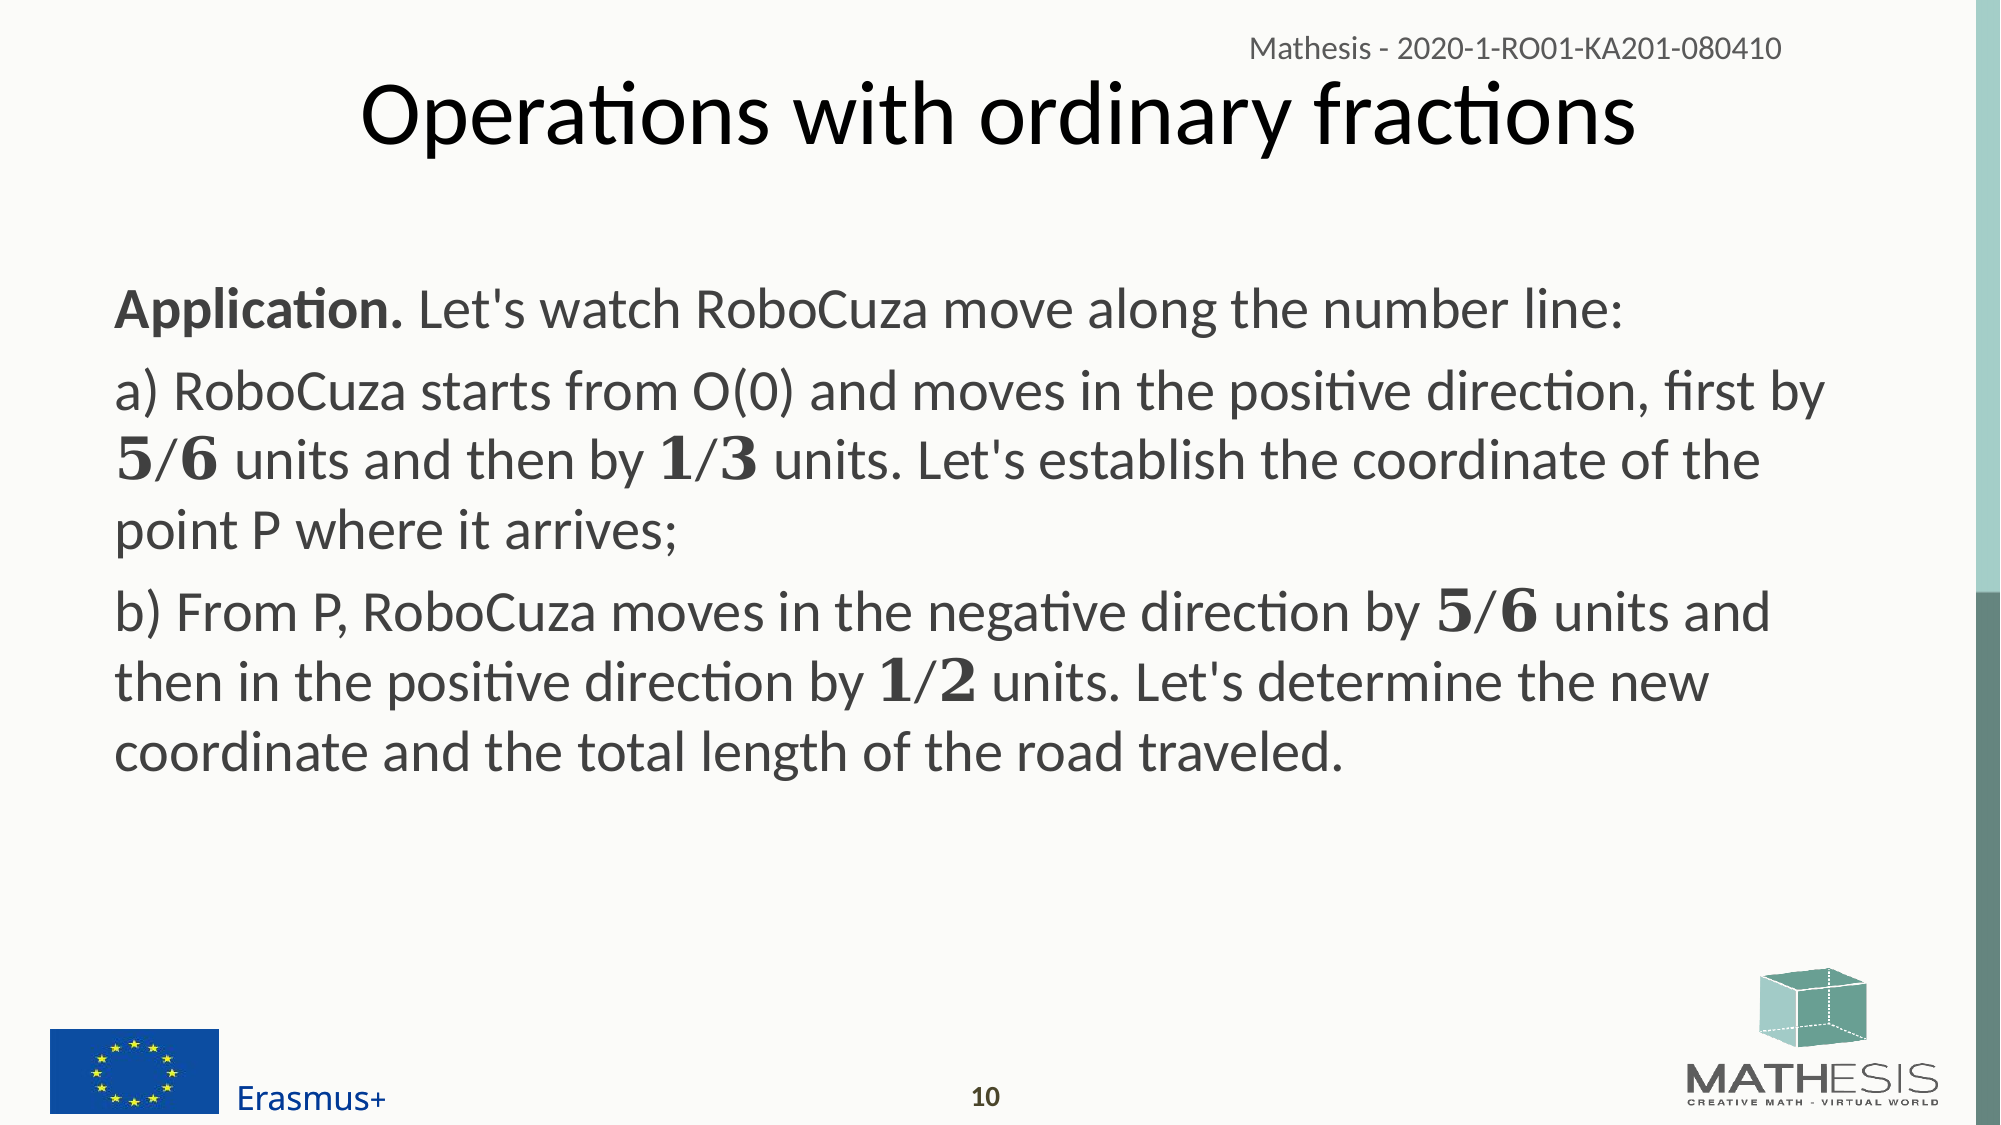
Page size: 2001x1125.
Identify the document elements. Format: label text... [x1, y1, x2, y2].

list Application. Let's watch RoboCuza move along the number line: a) RoboCuza starts from O(0) and moves in the positive direction, first by 𝟓/𝟔 units and then by 𝟏/𝟑 units. Let's establish the coordinate of the point P where it arrives; b) From P, RoboCuza moves in the negative direction by 𝟓/𝟔 units and then in the positive direction by 𝟏/𝟐 units. Let's determine the new coordinate and the total length of the road traveled. [99, 262, 1900, 1005]
title Operations with ordinary fractions [99, 45, 1900, 233]
picture [50, 1029, 219, 1114]
